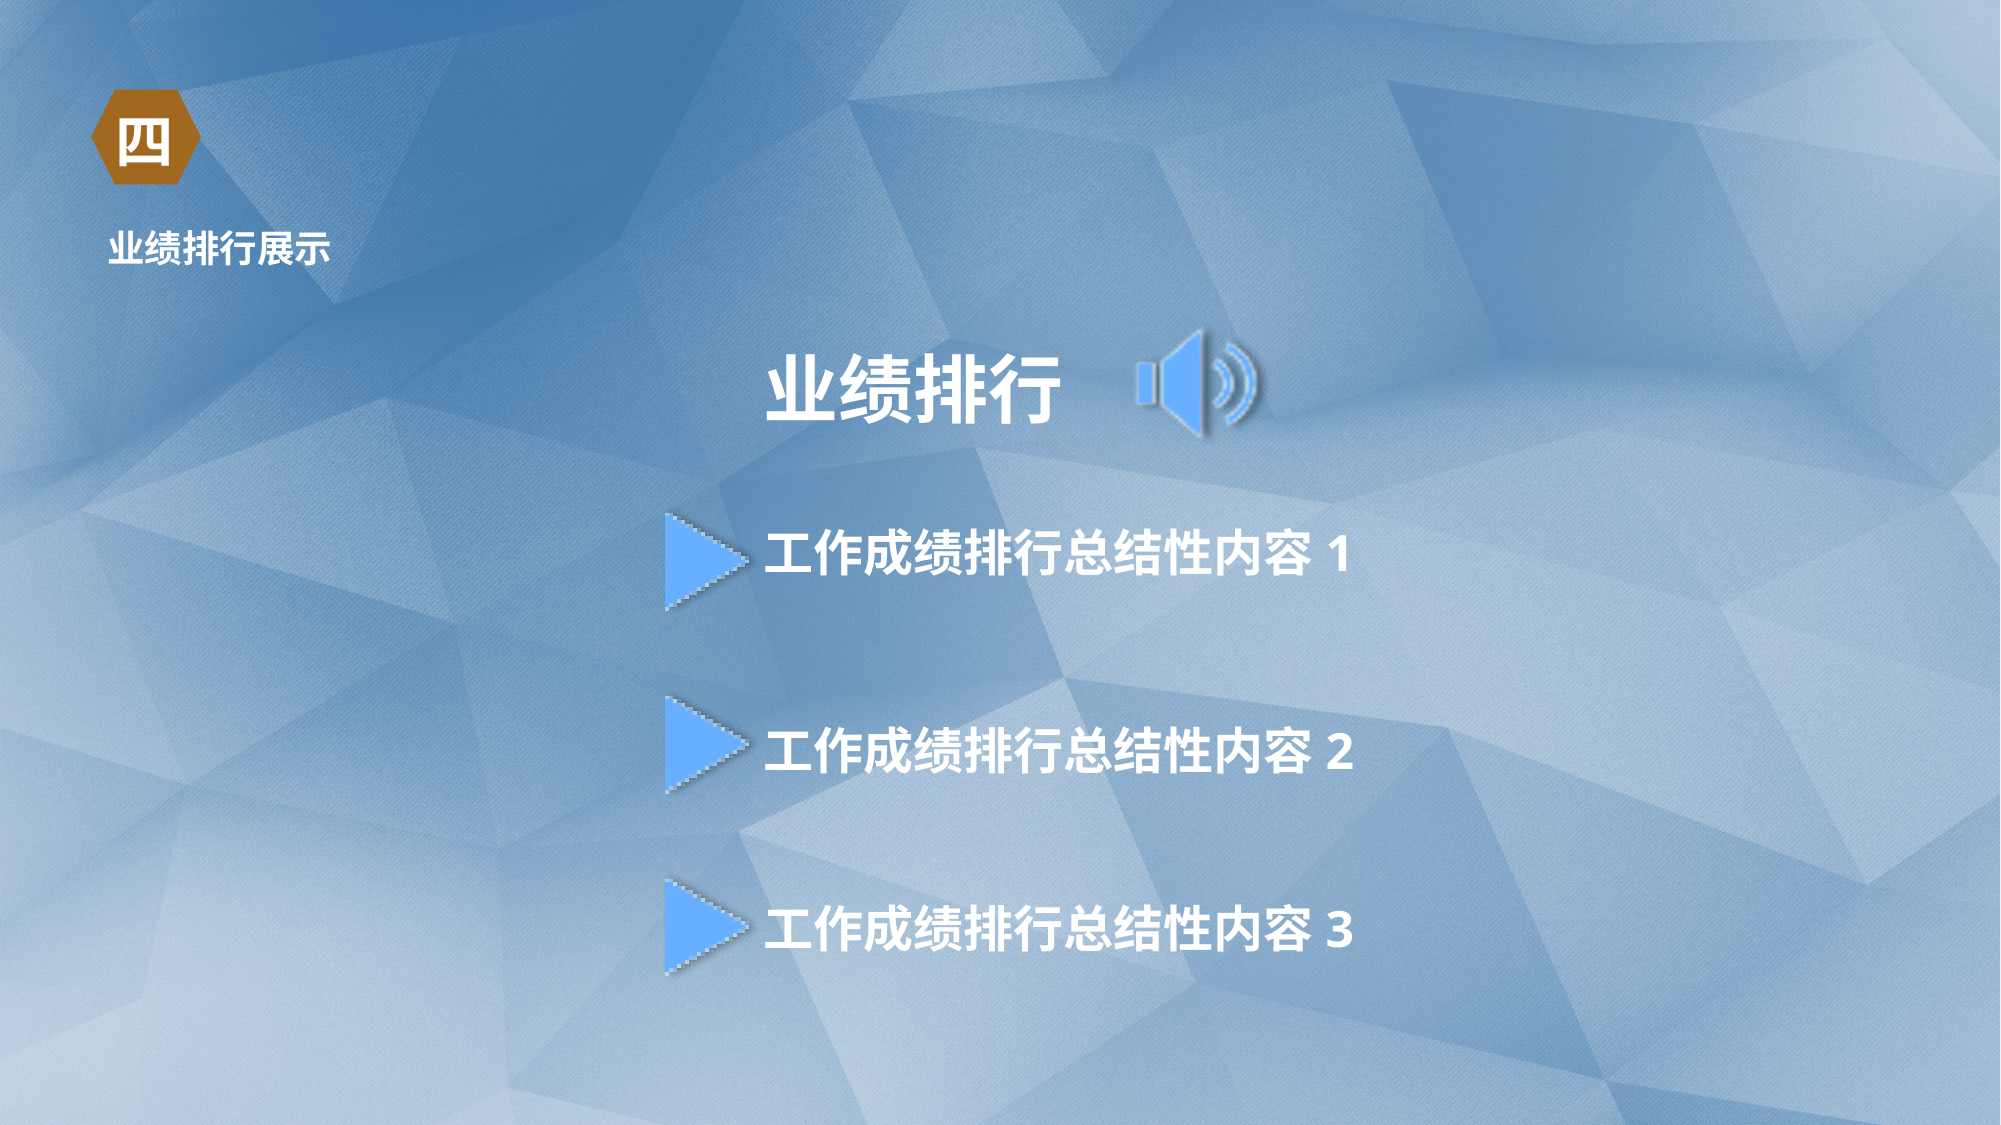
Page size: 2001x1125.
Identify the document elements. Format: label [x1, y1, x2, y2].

text_box [92, 90, 200, 184]
picture [0, 0, 2001, 1125]
